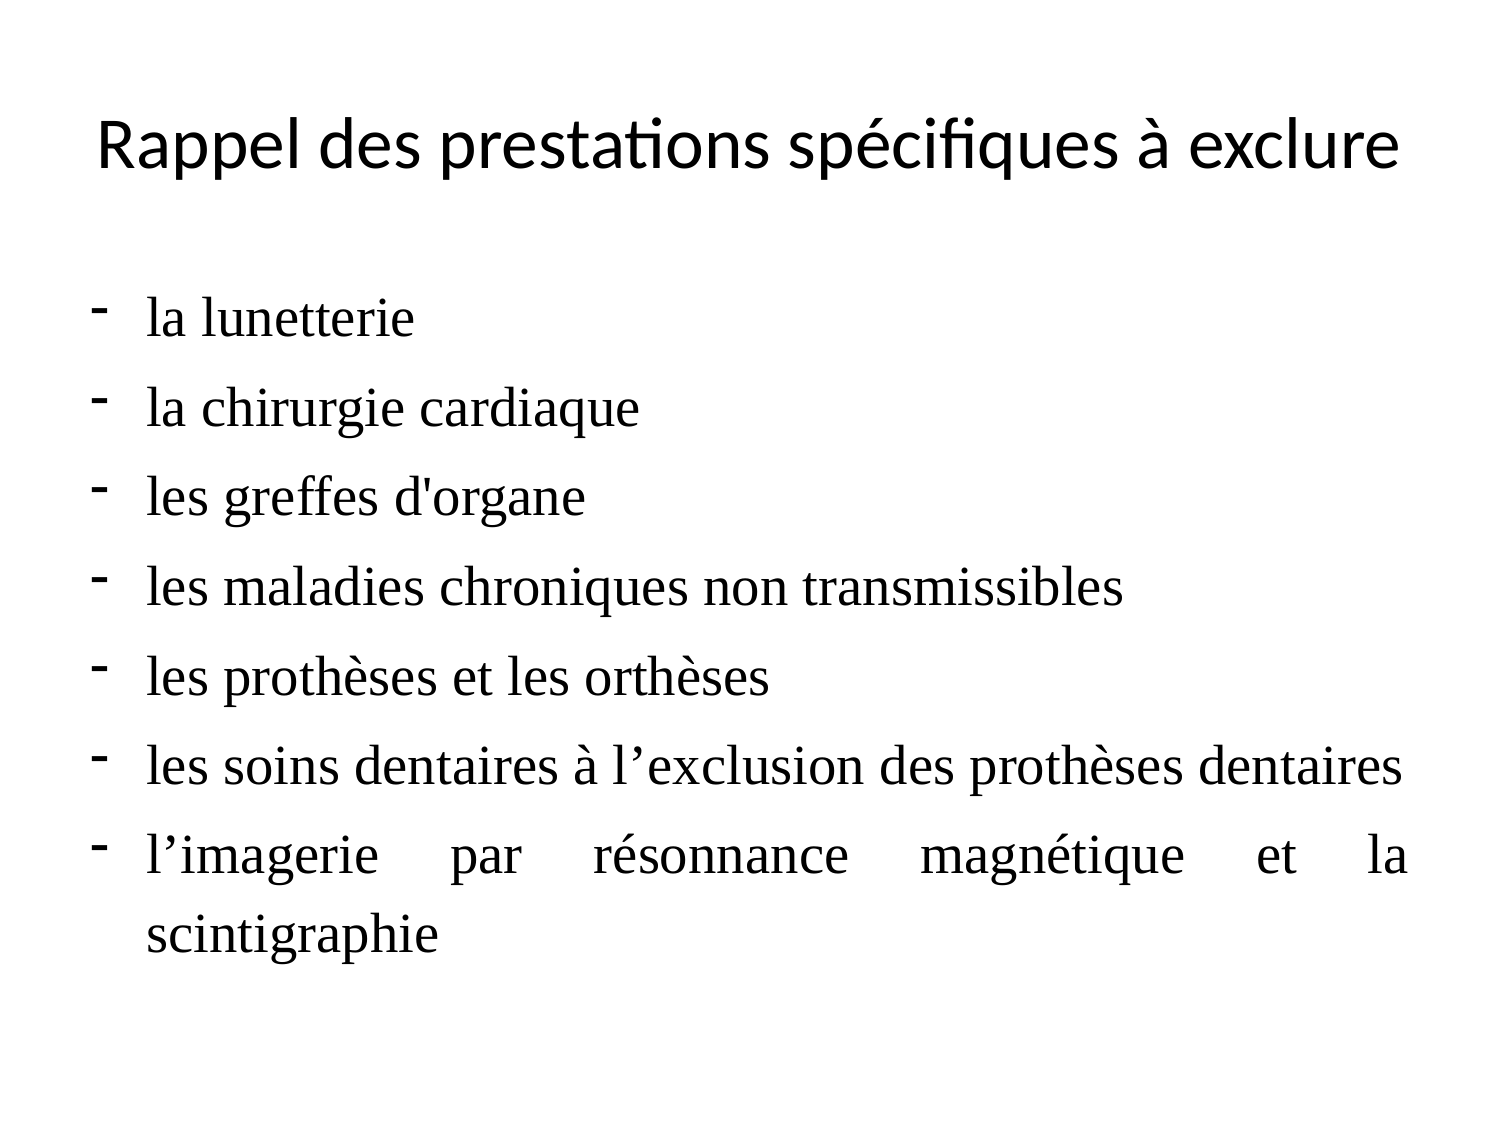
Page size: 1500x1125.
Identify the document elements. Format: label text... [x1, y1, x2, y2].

title Rappel des prestations spécifiques à exclure [75, 45, 1425, 233]
list la lunetterie la chirurgie cardiaque les greffes d'organe les maladies chroniques non transmissibles les prothèses et les orthèses les soins dentaires à l’exclusion des prothèses dentaires l’imagerie par résonnance magnétique et la scintigraphie [75, 262, 1425, 1005]
